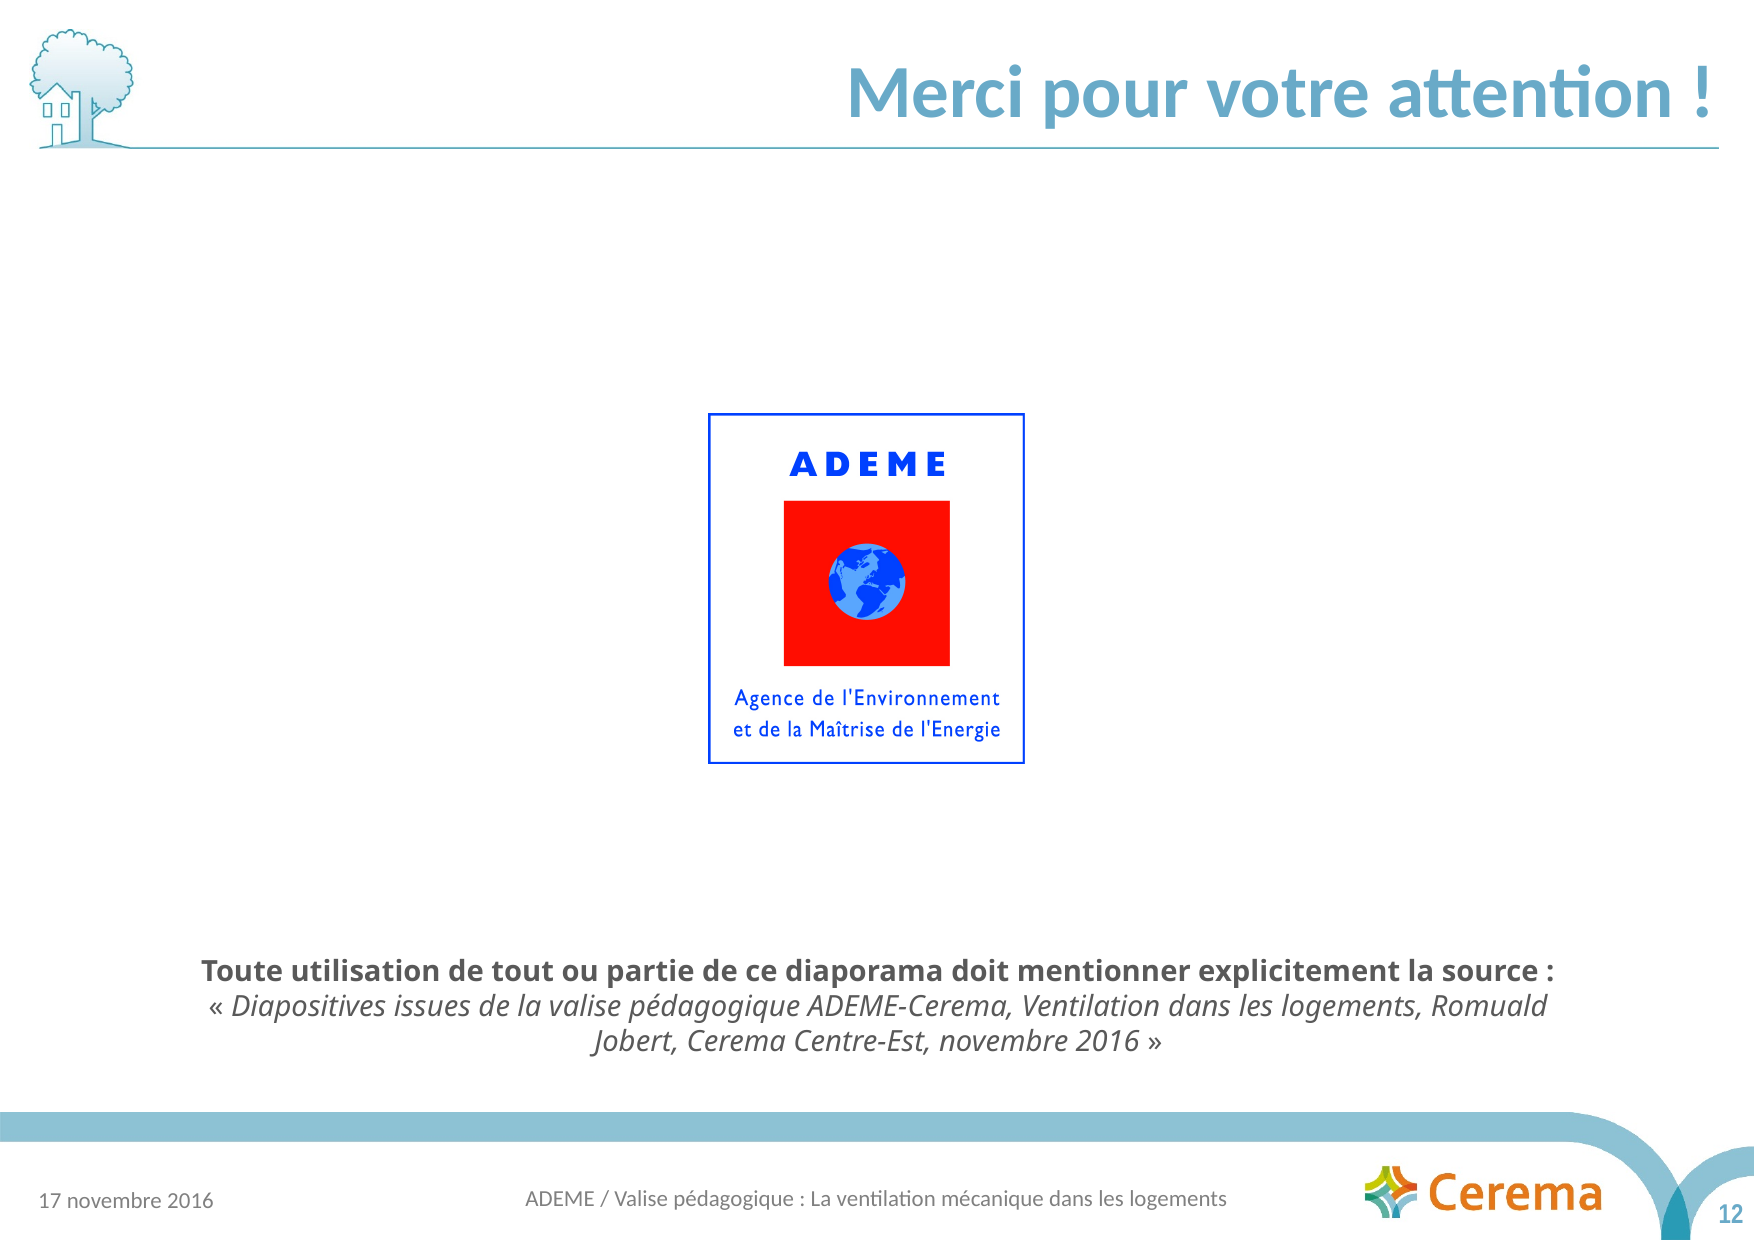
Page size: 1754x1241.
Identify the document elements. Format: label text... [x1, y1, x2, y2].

text_box Merci pour votre attention ! [265, 35, 1731, 136]
text_box Toute utilisation de tout ou partie de ce diaporama doit mentionner explicitement la source : « Diapositives issues de la valise pédagogique ADEME-Cerema, Ventilation dans les logements, Romuald Jobert, Cerema Centre-Est, novembre 2016 » [177, 944, 1580, 1087]
picture [29, 29, 1719, 149]
picture [0, 1112, 1754, 1240]
picture [708, 413, 1025, 765]
